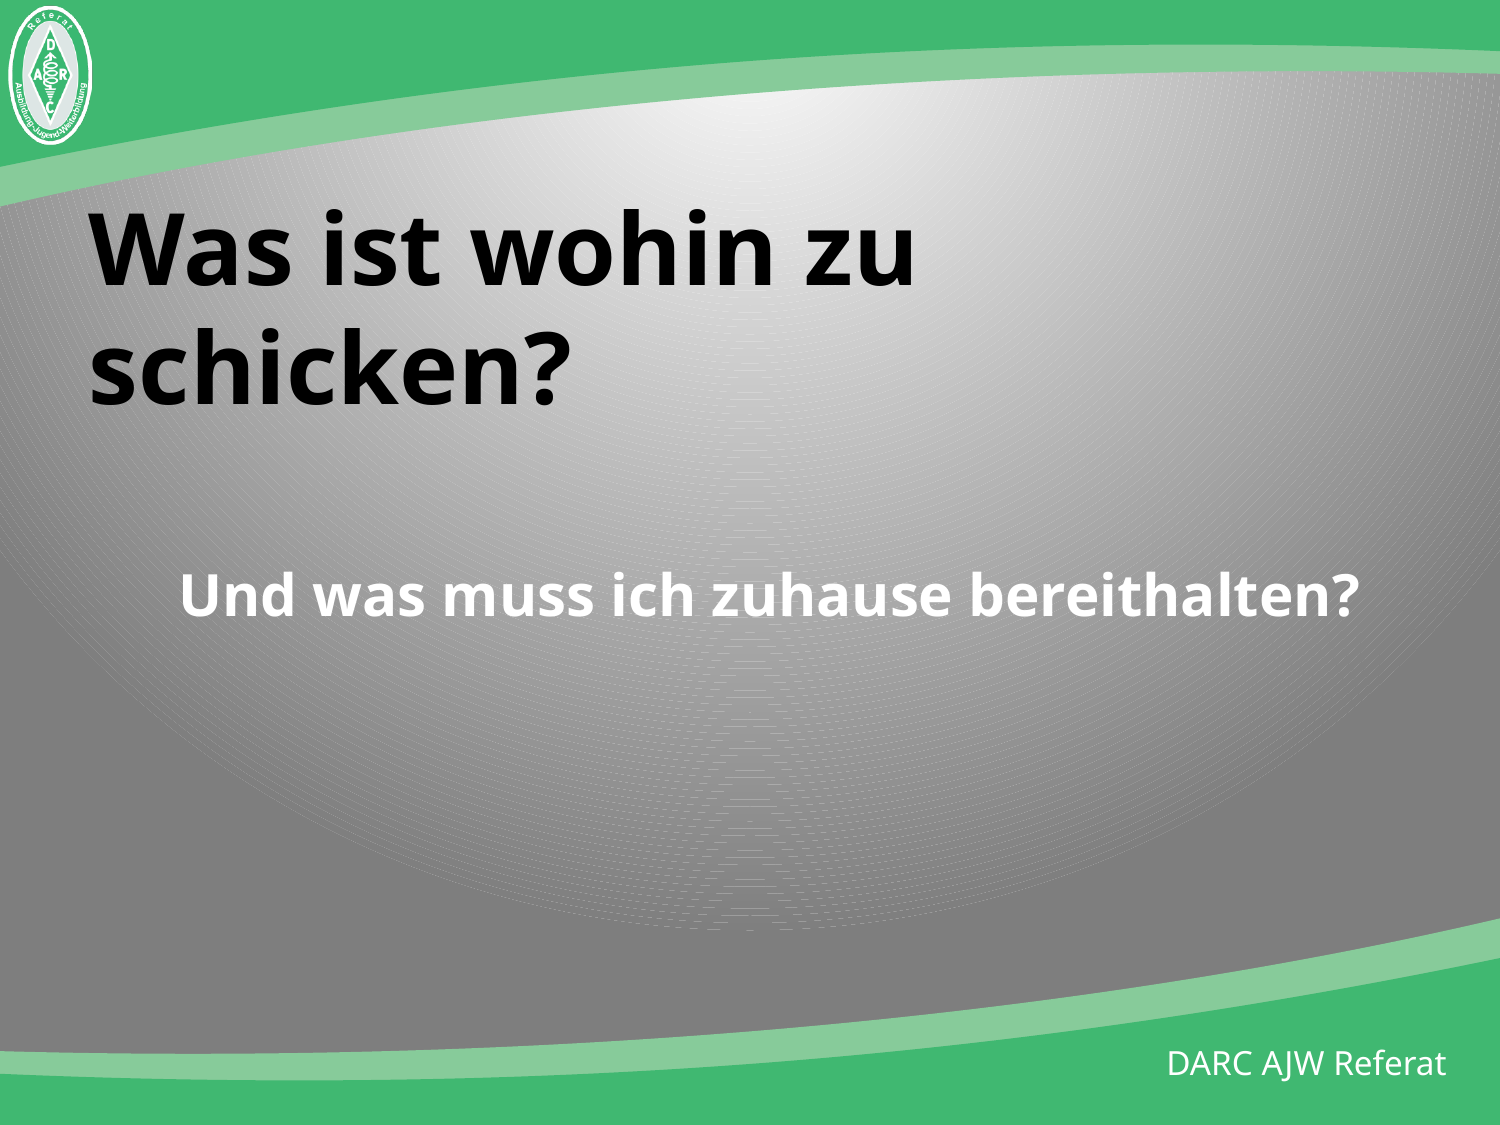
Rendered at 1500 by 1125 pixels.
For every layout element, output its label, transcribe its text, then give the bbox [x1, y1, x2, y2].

text_box Und was muss ich zuhause bereithalten? [163, 550, 1420, 646]
title Was ist wohin zu schicken? [73, 255, 1421, 433]
picture [0, 0, 101, 151]
